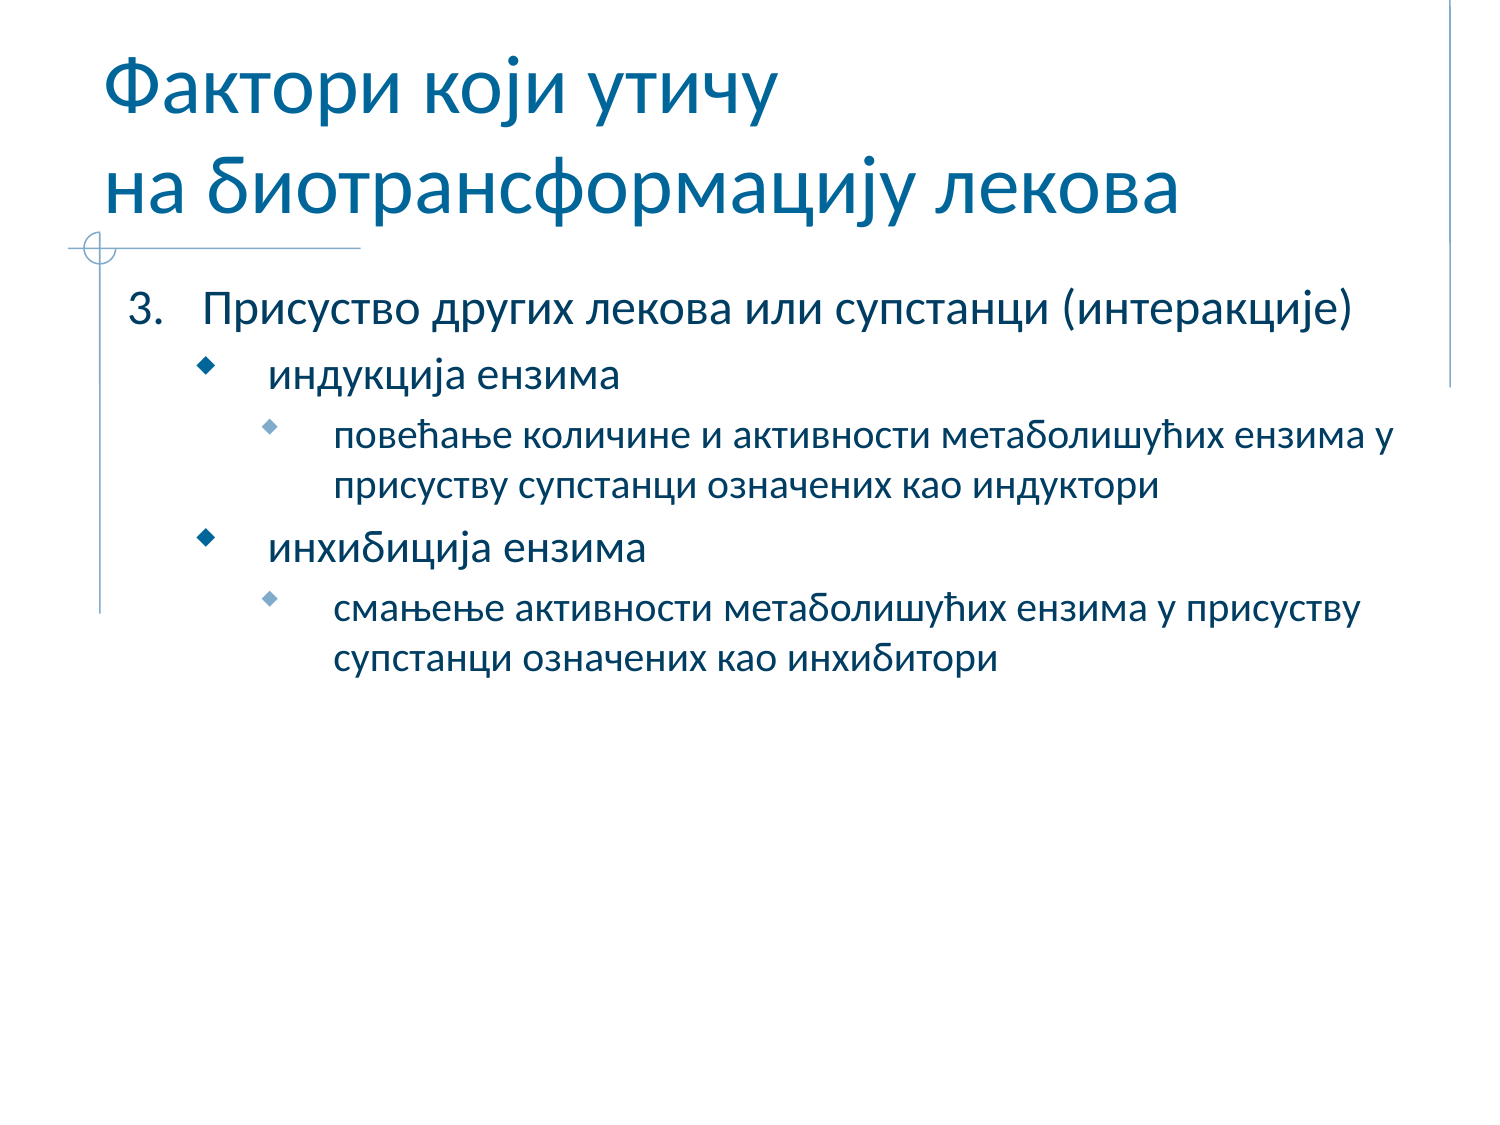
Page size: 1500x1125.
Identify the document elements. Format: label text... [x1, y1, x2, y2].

title Фактори који утичу на биотрансформацију лекова [88, 49, 1436, 238]
list Присуство других лекова или супстанци (интеракције) индукција ензима повећање количине и активности метаболишућих ензима у присуству супстанци означених као индуктори инхибиција ензима смањење активности метаболишућих ензима у присуству супстанци означених као инхибитори [111, 266, 1436, 1024]
